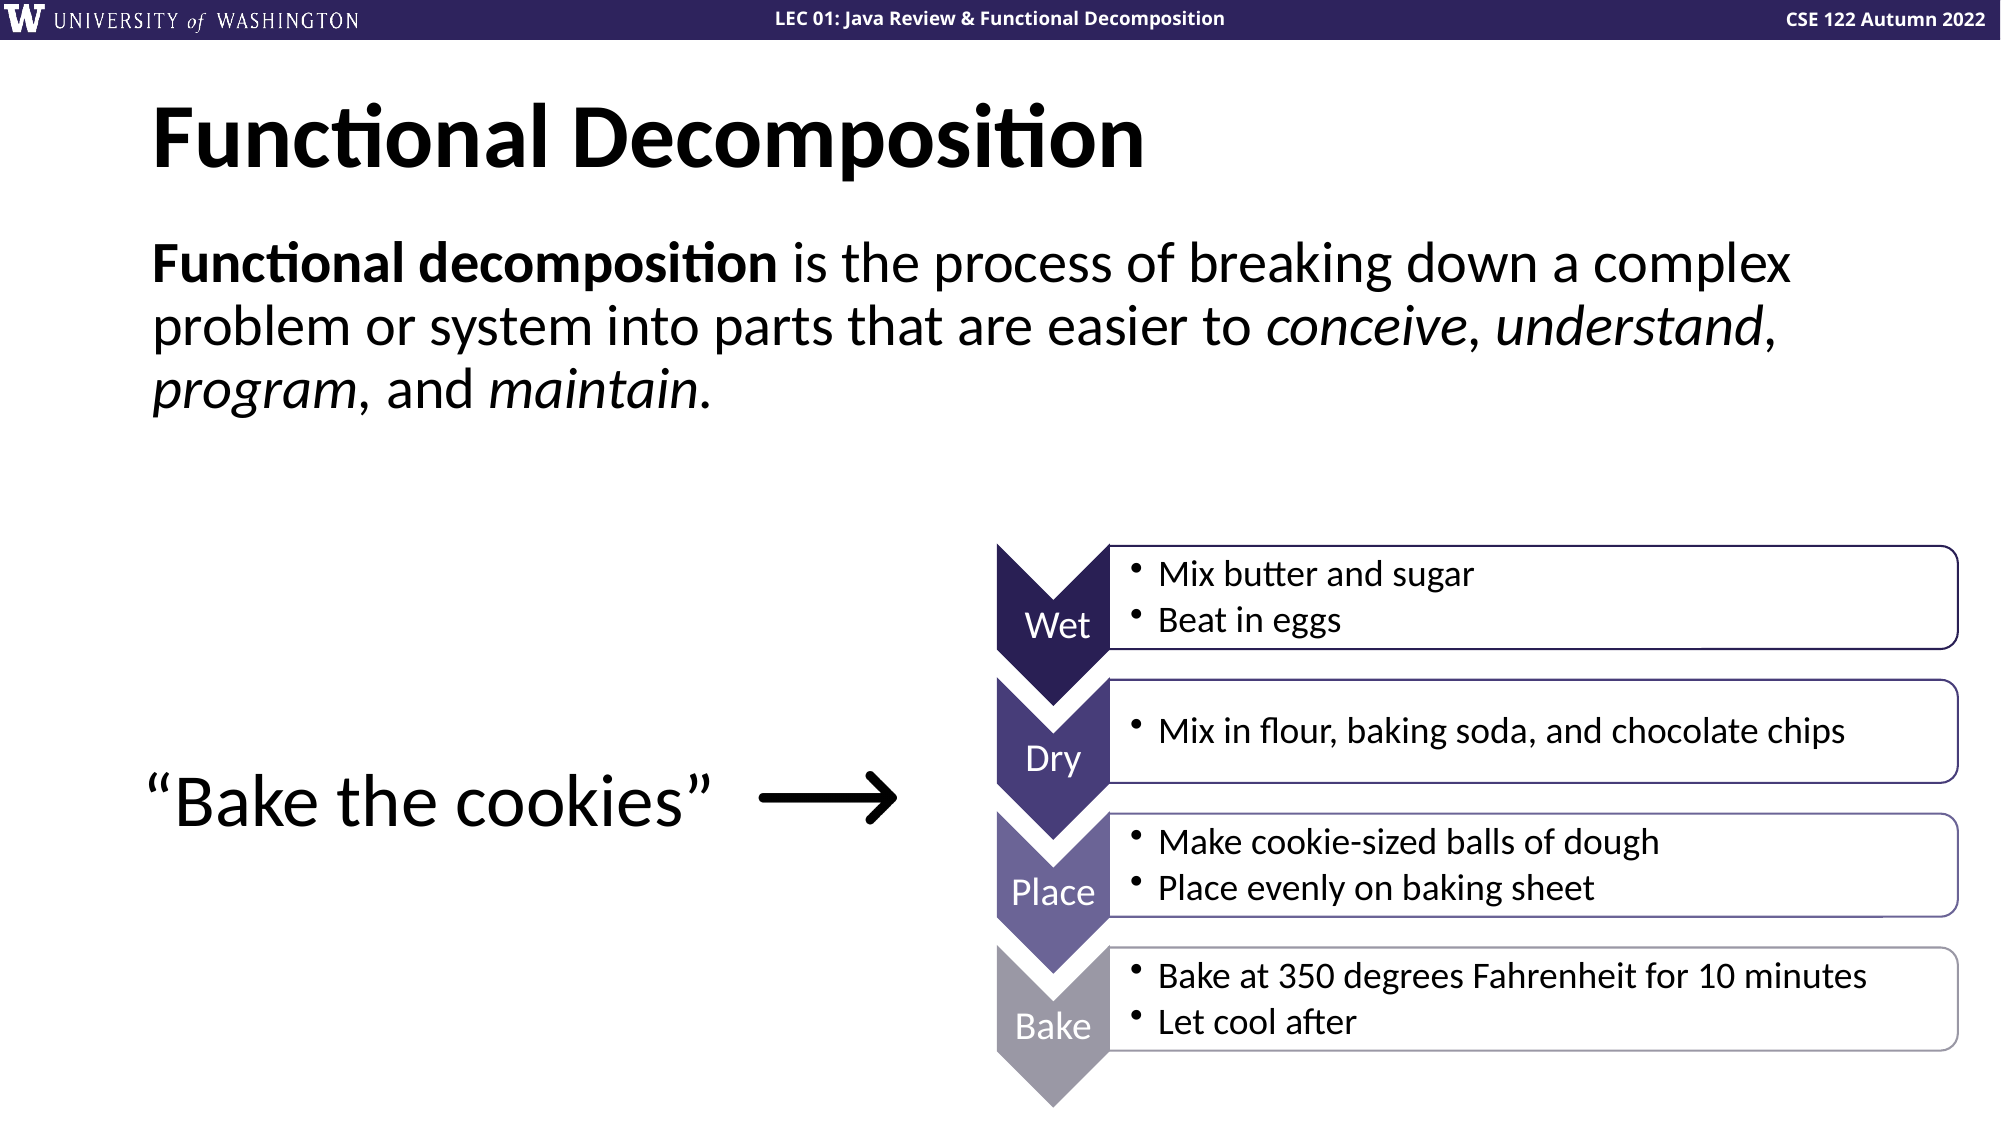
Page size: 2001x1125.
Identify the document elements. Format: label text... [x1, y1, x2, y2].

text_box “Bake the cookies” [128, 744, 731, 850]
title Functional Decomposition [137, 74, 1863, 200]
picture [752, 722, 903, 873]
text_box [997, 545, 1958, 1107]
picture [4, 4, 358, 33]
list Functional decomposition is the process of breaking down a complex problem or system into parts that are easier to conceive, understand, program, and maintain. [137, 224, 1863, 1014]
